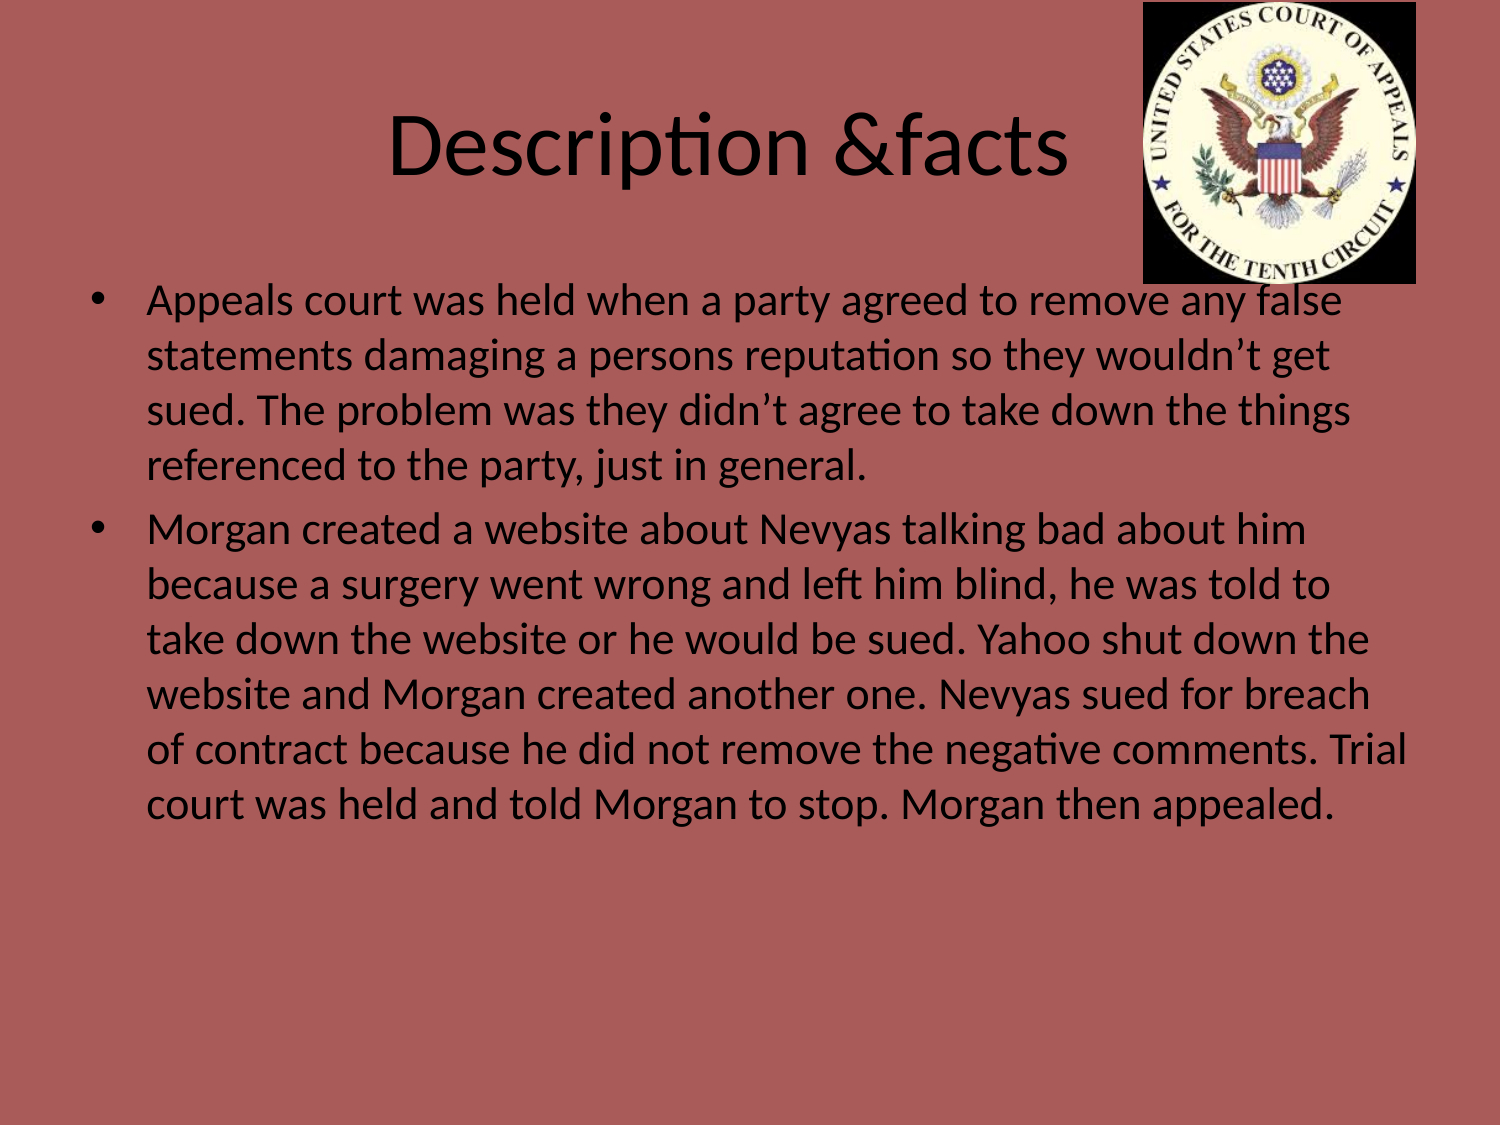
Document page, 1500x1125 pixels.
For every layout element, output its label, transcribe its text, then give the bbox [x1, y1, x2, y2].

list Appeals court was held when a party agreed to remove any false statements damaging a persons reputation so they wouldn’t get sued. The problem was they didn’t agree to take down the things referenced to the party, just in general. Morgan created a website about Nevyas talking bad about him because a surgery went wrong and left him blind, he was told to take down the website or he would be sued. Yahoo shut down the website and Morgan created another one. Nevyas sued for breach of contract because he did not remove the negative comments. Trial court was held and told Morgan to stop. Morgan then appealed. [75, 262, 1425, 1005]
picture [1143, 2, 1416, 284]
title Description &facts [75, 45, 1138, 233]
title Description &facts [1419, 45, 1425, 233]
